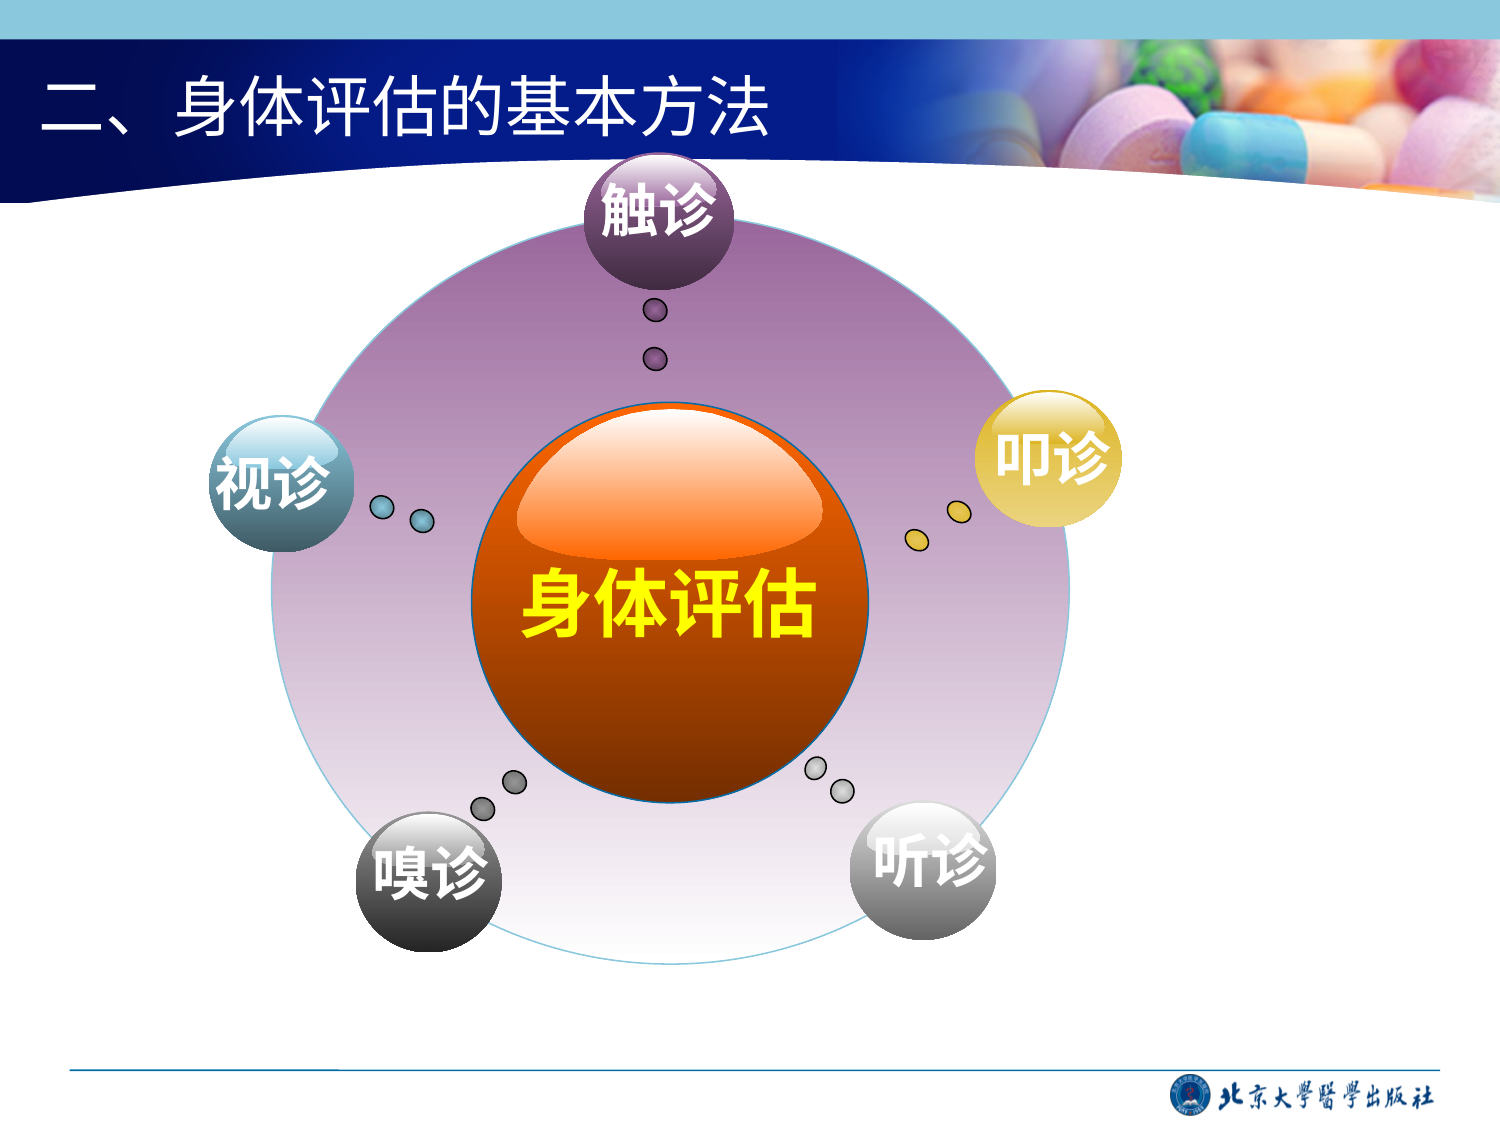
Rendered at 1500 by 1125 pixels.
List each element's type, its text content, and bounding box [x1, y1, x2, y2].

picture [0, 40, 1500, 203]
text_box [908, 389, 1135, 547]
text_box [471, 402, 869, 804]
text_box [571, 152, 747, 370]
title 二、身体评估的基本方法 [23, 58, 1349, 152]
picture [1170, 1074, 1436, 1118]
text_box [271, 222, 1070, 801]
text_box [346, 771, 527, 953]
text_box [809, 754, 1010, 941]
text_box [530, 811, 805, 965]
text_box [198, 414, 435, 553]
